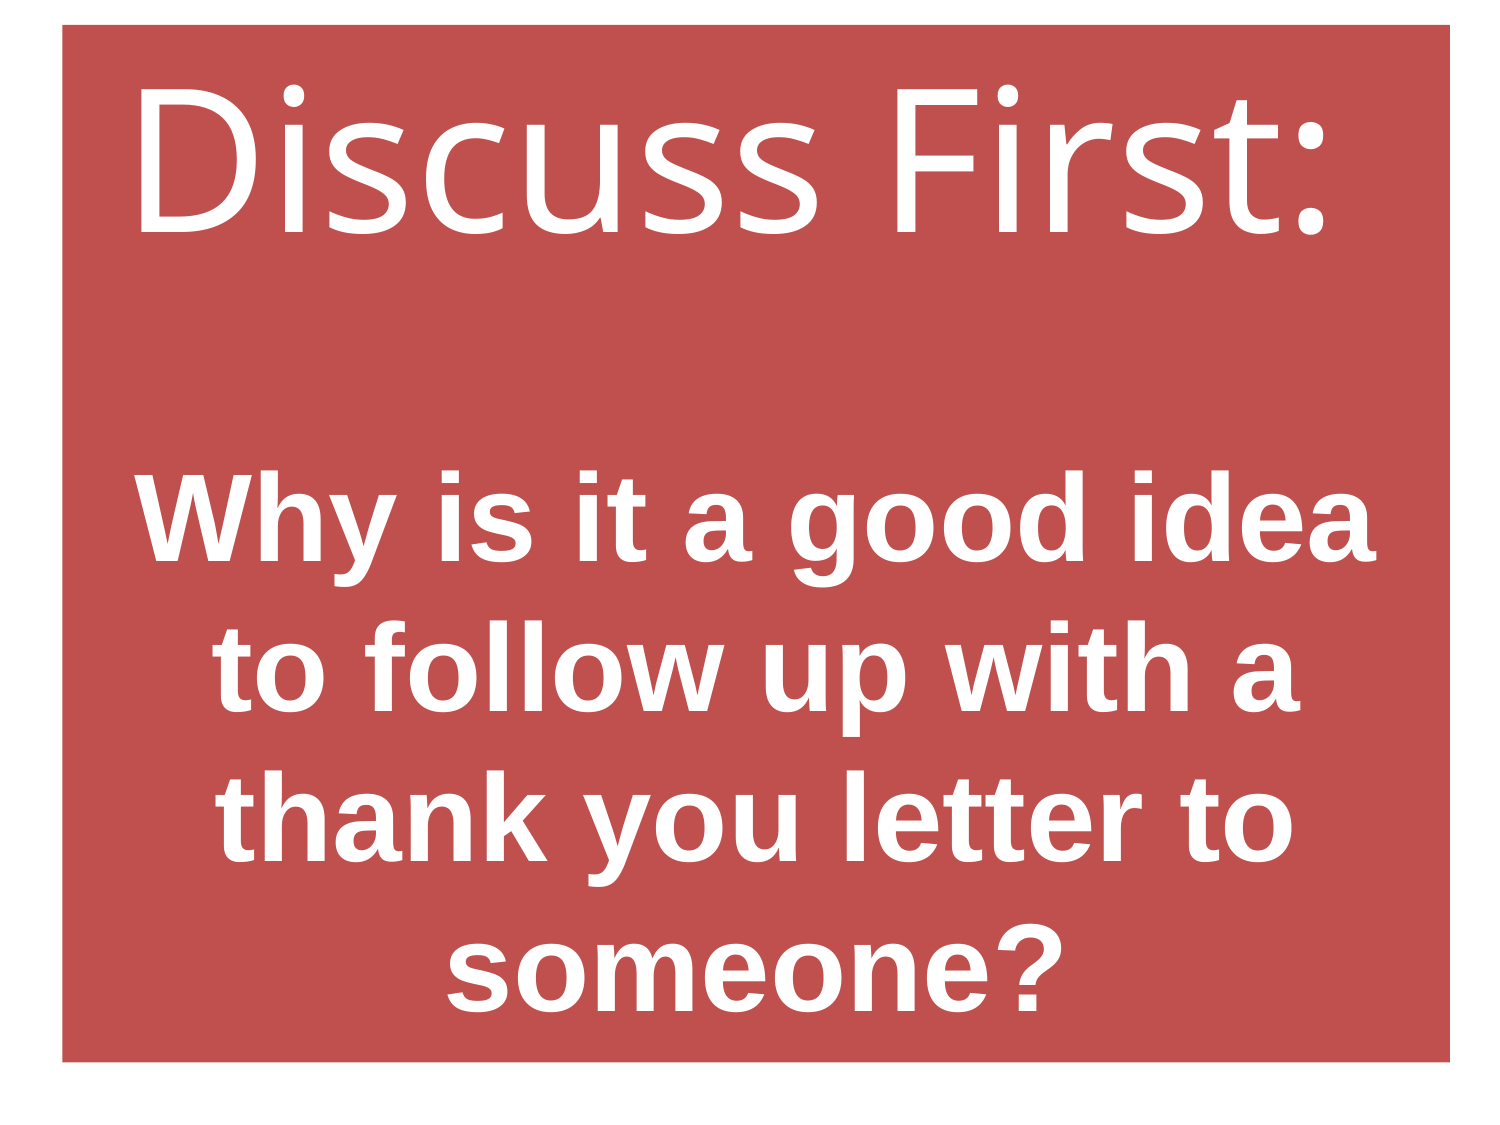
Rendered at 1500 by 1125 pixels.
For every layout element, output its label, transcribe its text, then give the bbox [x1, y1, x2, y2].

subtitle Discuss First: Why is it a good idea to follow up with a thank you letter to someone? [61, 24, 1451, 1063]
